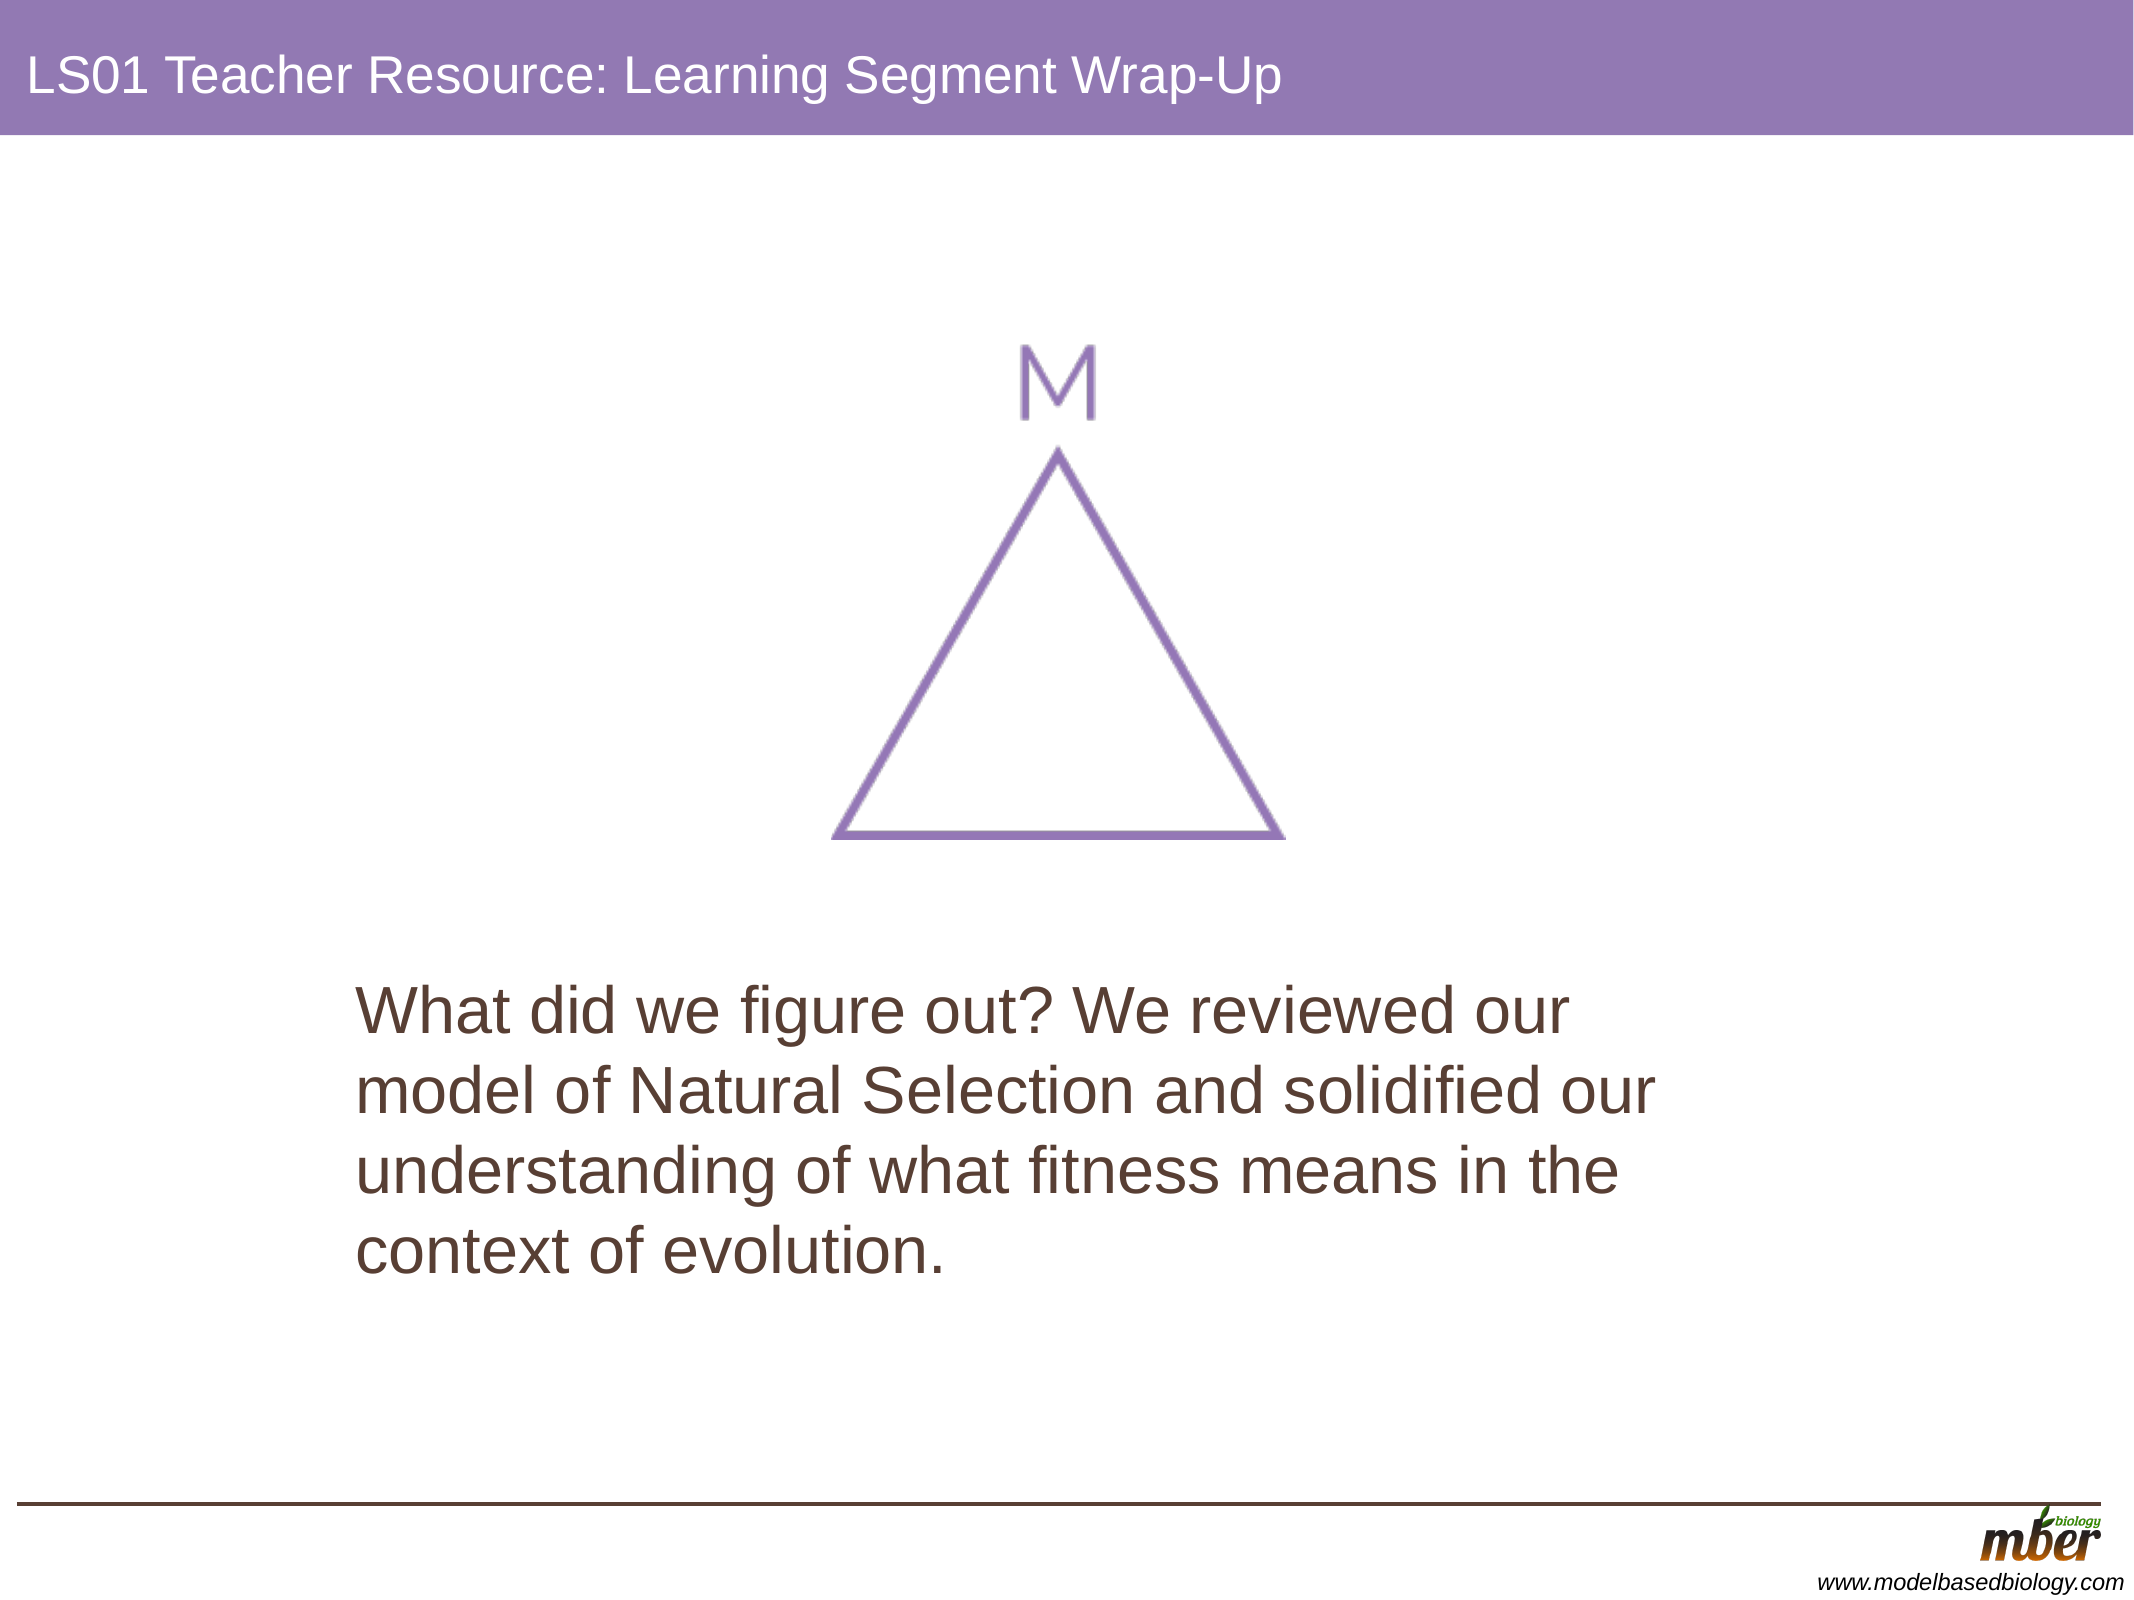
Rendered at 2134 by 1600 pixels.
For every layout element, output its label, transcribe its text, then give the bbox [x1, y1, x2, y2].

picture [831, 330, 1287, 840]
text_box What did we figure out? We reviewed our model of Natural Selection and solidified our understanding of what fitness means in the context of evolution. [347, 958, 1779, 1295]
title LS01 Teacher Resource: Learning Segment Wrap-Up [17, 31, 1736, 114]
picture [1980, 1504, 2101, 1561]
